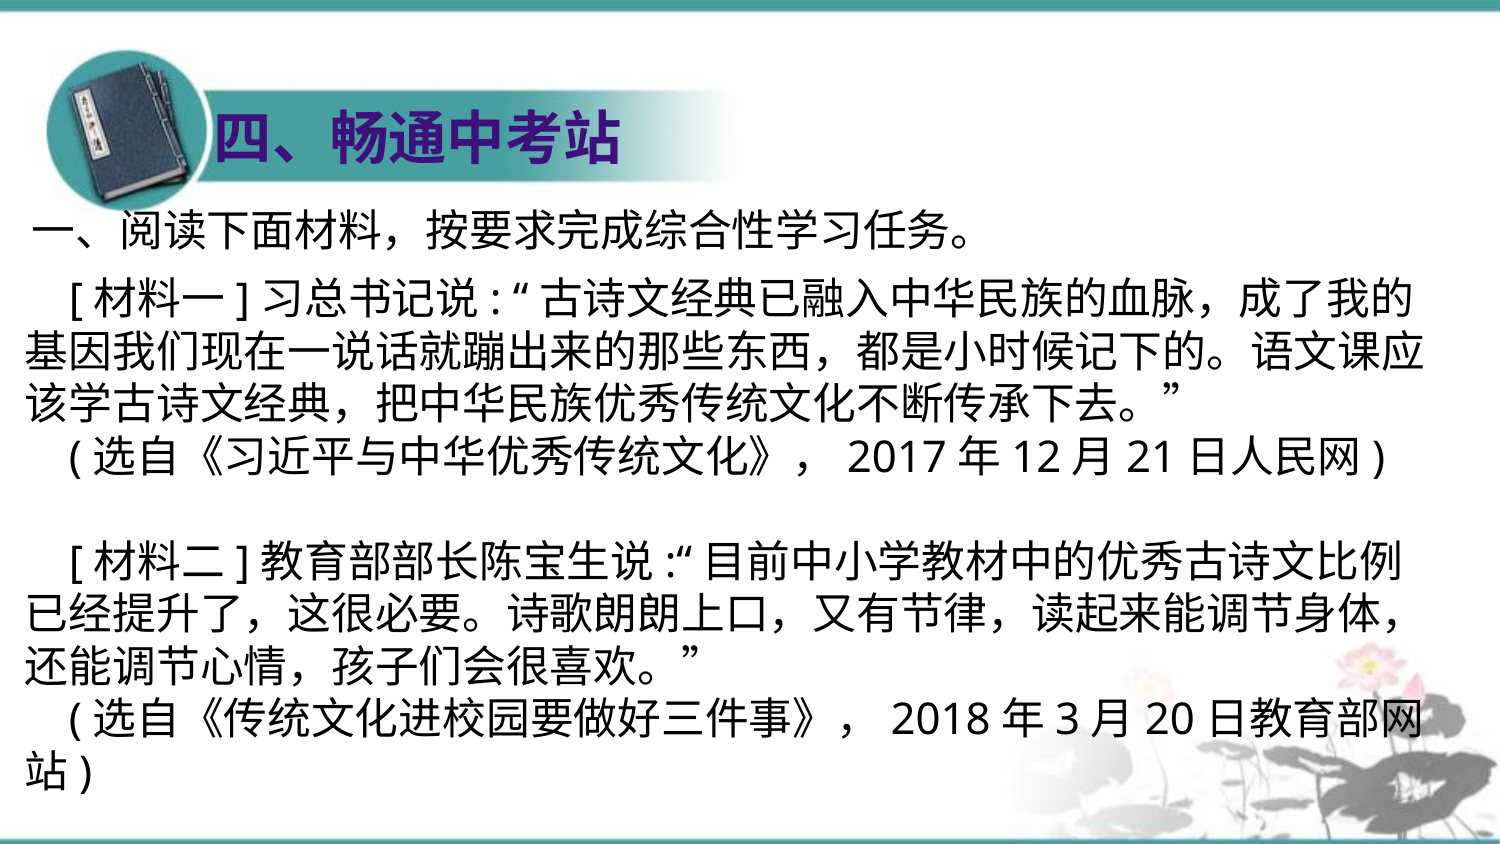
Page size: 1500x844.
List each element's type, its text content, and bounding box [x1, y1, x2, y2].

text_box 四、畅通中考站 [199, 93, 668, 179]
picture [0, 0, 1500, 844]
text_box [材料一]习总书记说: “古诗文经典已融入中华民族的血脉，成了我的基因我们现在一说话就蹦出来的那些东西，都是小时候记下的。语文课应该学古诗文经典，把中华民族优秀传统文化不断传承下去。” (选自《习近平与中华优秀传统文化》，2017年12月21日人民网) [材料二]教育部部长陈宝生说:“目前中小学教材中的优秀古诗文比例已经提升了，这很必要。诗歌朗朗上口，又有节律，读起来能调节身体，还能调节心情，孩子们会很喜欢。” (选自《传统文化进校园要做好三件事》，2018年3月20日教育部网站) [10, 263, 1455, 804]
text_box 一、阅读下面材料，按要求完成综合性学习任务。 [17, 179, 1399, 263]
